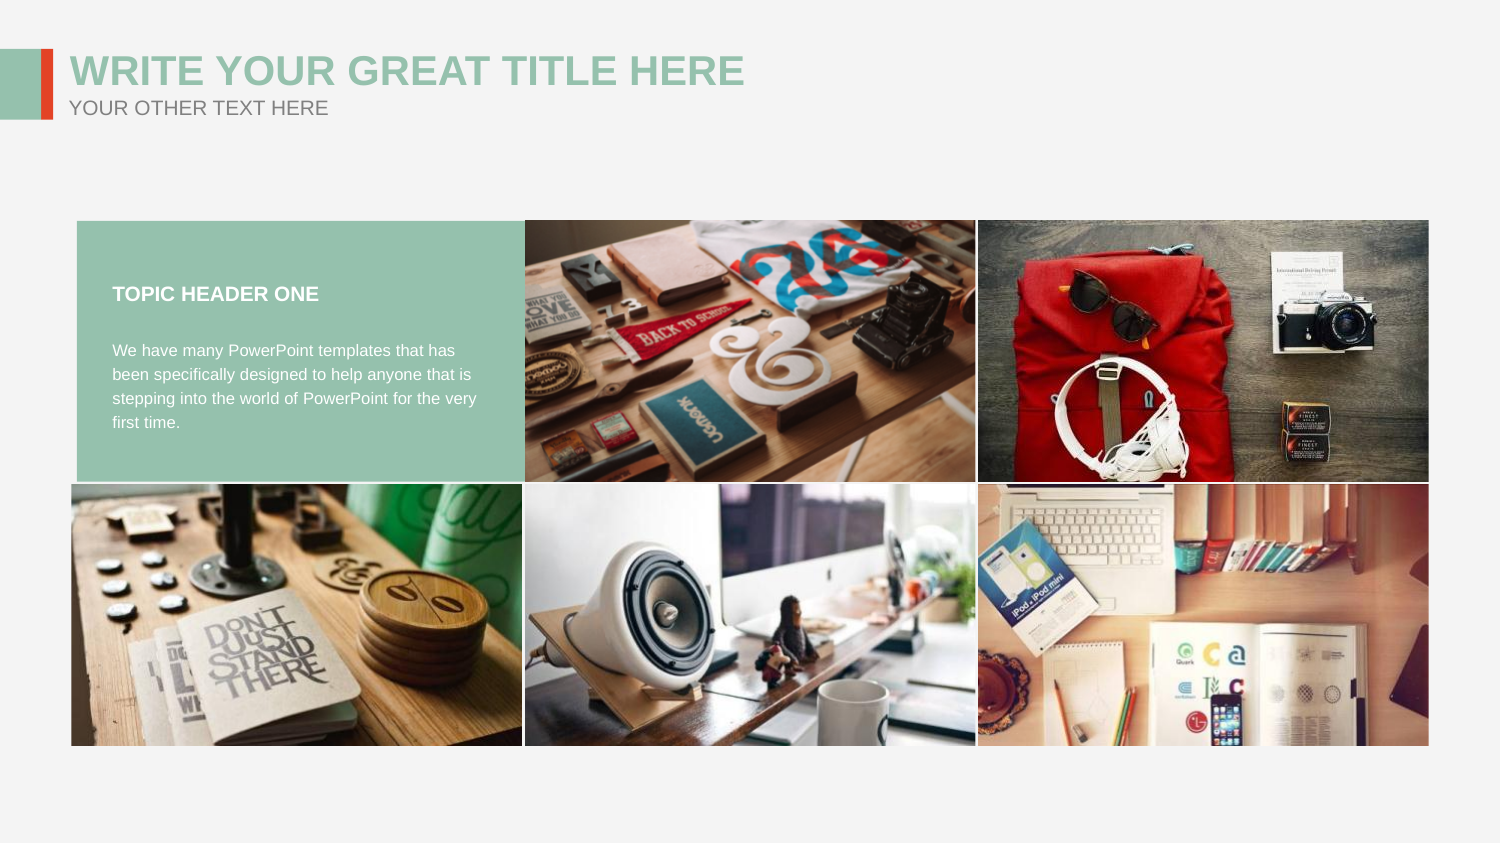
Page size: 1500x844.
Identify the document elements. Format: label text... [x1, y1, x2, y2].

text_box [525, 484, 976, 746]
text_box [76, 220, 525, 482]
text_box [0, 48, 54, 120]
text_box [525, 220, 976, 482]
text_box [978, 484, 1429, 746]
text_box [978, 220, 1429, 482]
text_box [71, 484, 522, 746]
text_box YOUR OTHER TEXT HERE [54, 86, 344, 127]
text_box TOPIC HEADER ONE We have many PowerPoint templates that has been specifically designed to help anyone that is stepping into the world of PowerPoint for the very first time. [112, 275, 479, 432]
text_box WRITE YOUR GREAT TITLE HERE [55, 36, 761, 102]
